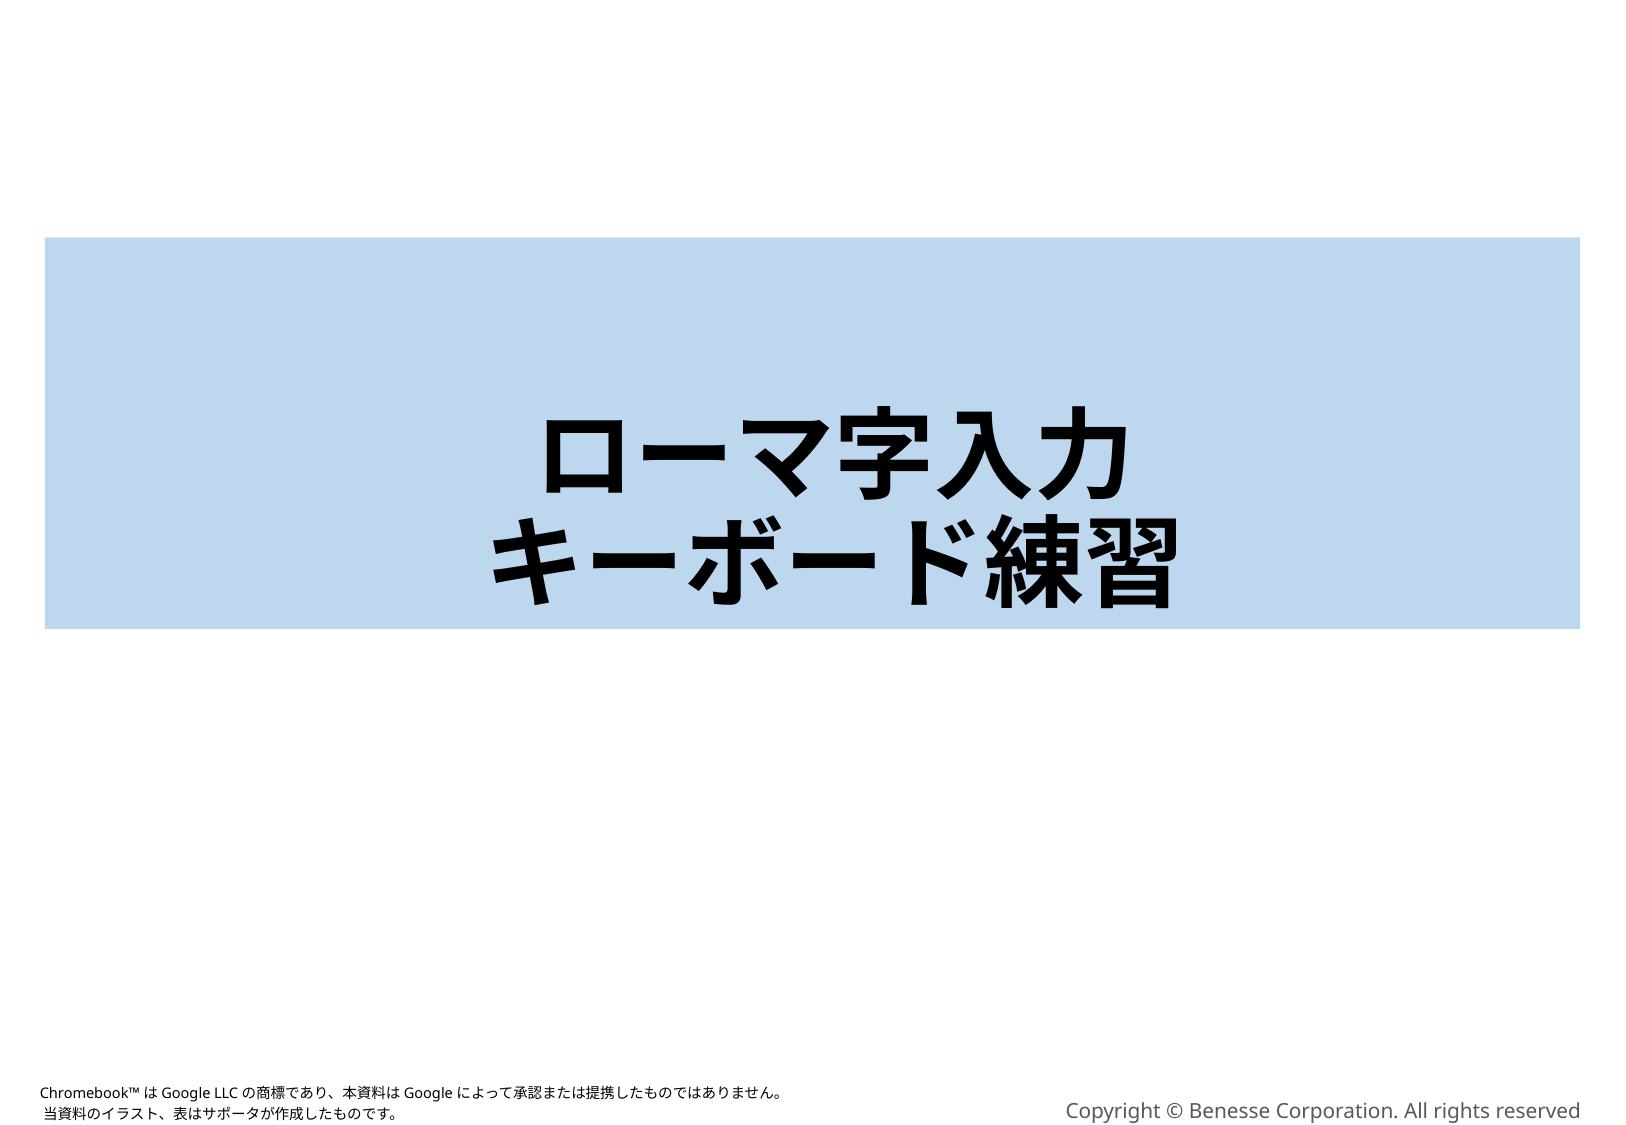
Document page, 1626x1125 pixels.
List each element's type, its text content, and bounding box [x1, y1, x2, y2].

text_box 当資料のイラスト、表はサポータが作成したものです。 [28, 1097, 419, 1125]
title ローマ字入力 キーボード練習 [44, 237, 1581, 629]
text_box Chromebook™はGoogle LLCの商標であり、本資料はGoogleによって承認または提携したものではありません。 [25, 1076, 804, 1109]
